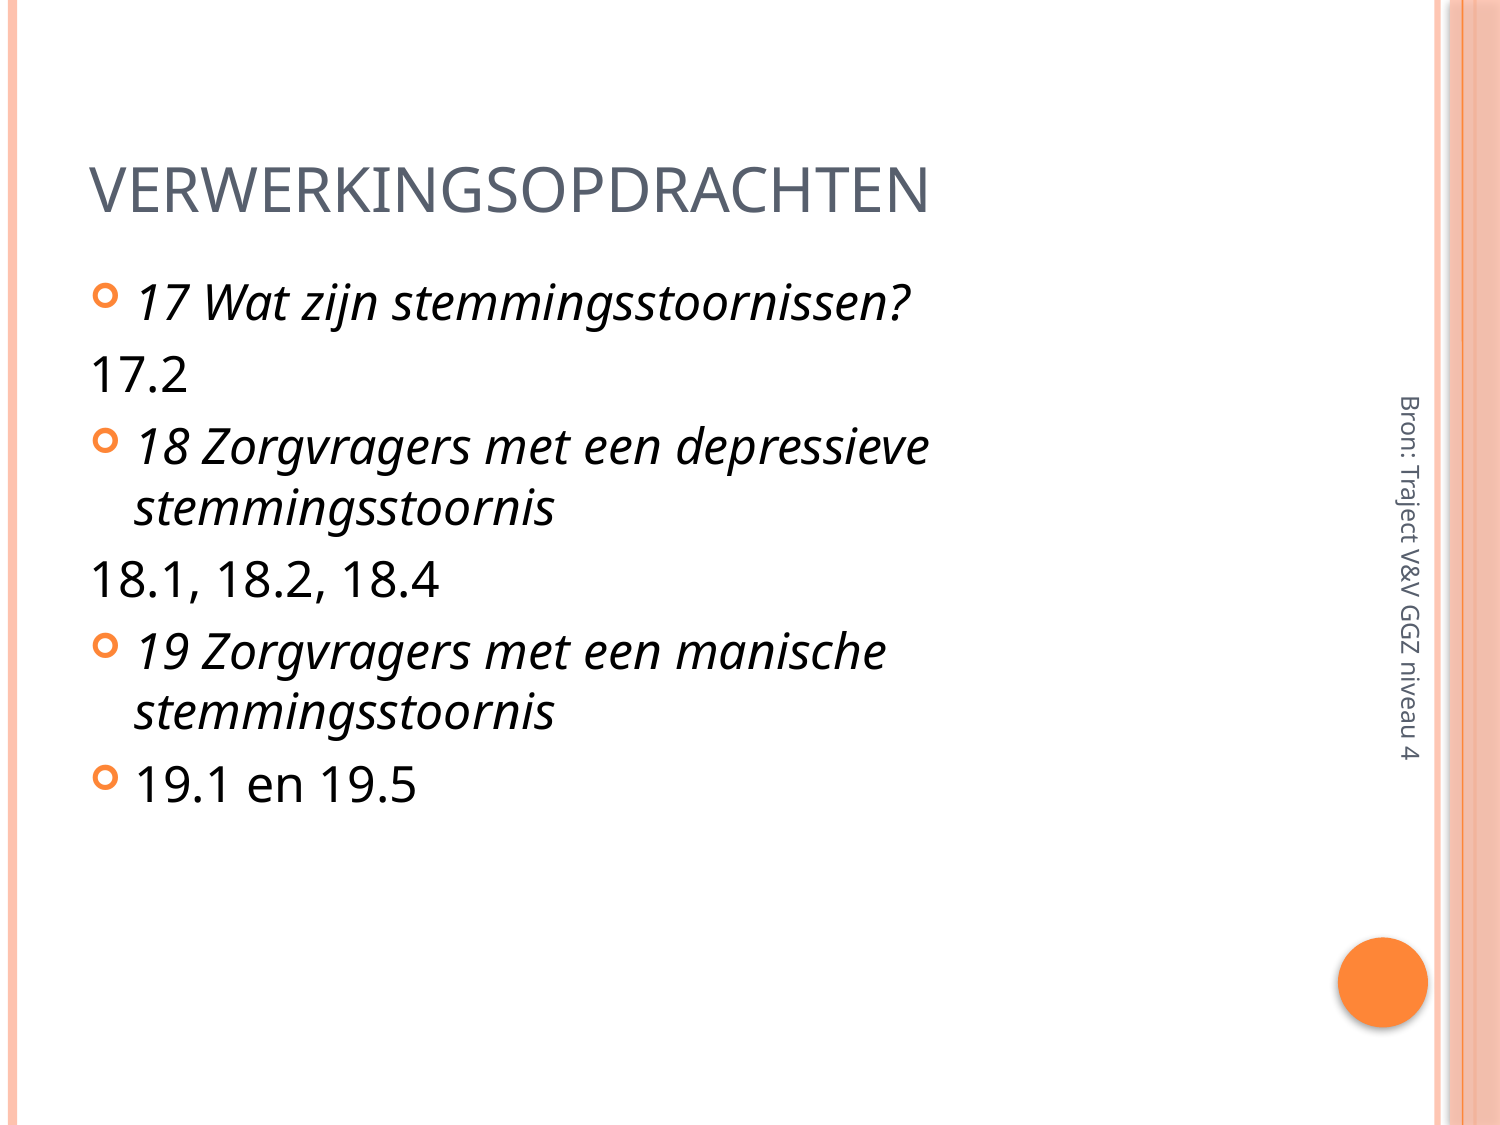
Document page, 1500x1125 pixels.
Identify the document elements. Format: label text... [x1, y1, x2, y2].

list 17 Wat zijn stemmingsstoornissen? 17.2 18 Zorgvragers met een depressieve stemmingsstoornis 18.1, 18.2, 18.4 19 Zorgvragers met een manische stemmingsstoornis 19.1 en 19.5 [75, 262, 1300, 1062]
title Verwerkingsopdrachten [75, 45, 1300, 233]
footer Bron: Traject V&V GGZ niveau 4 [1379, 380, 1440, 906]
